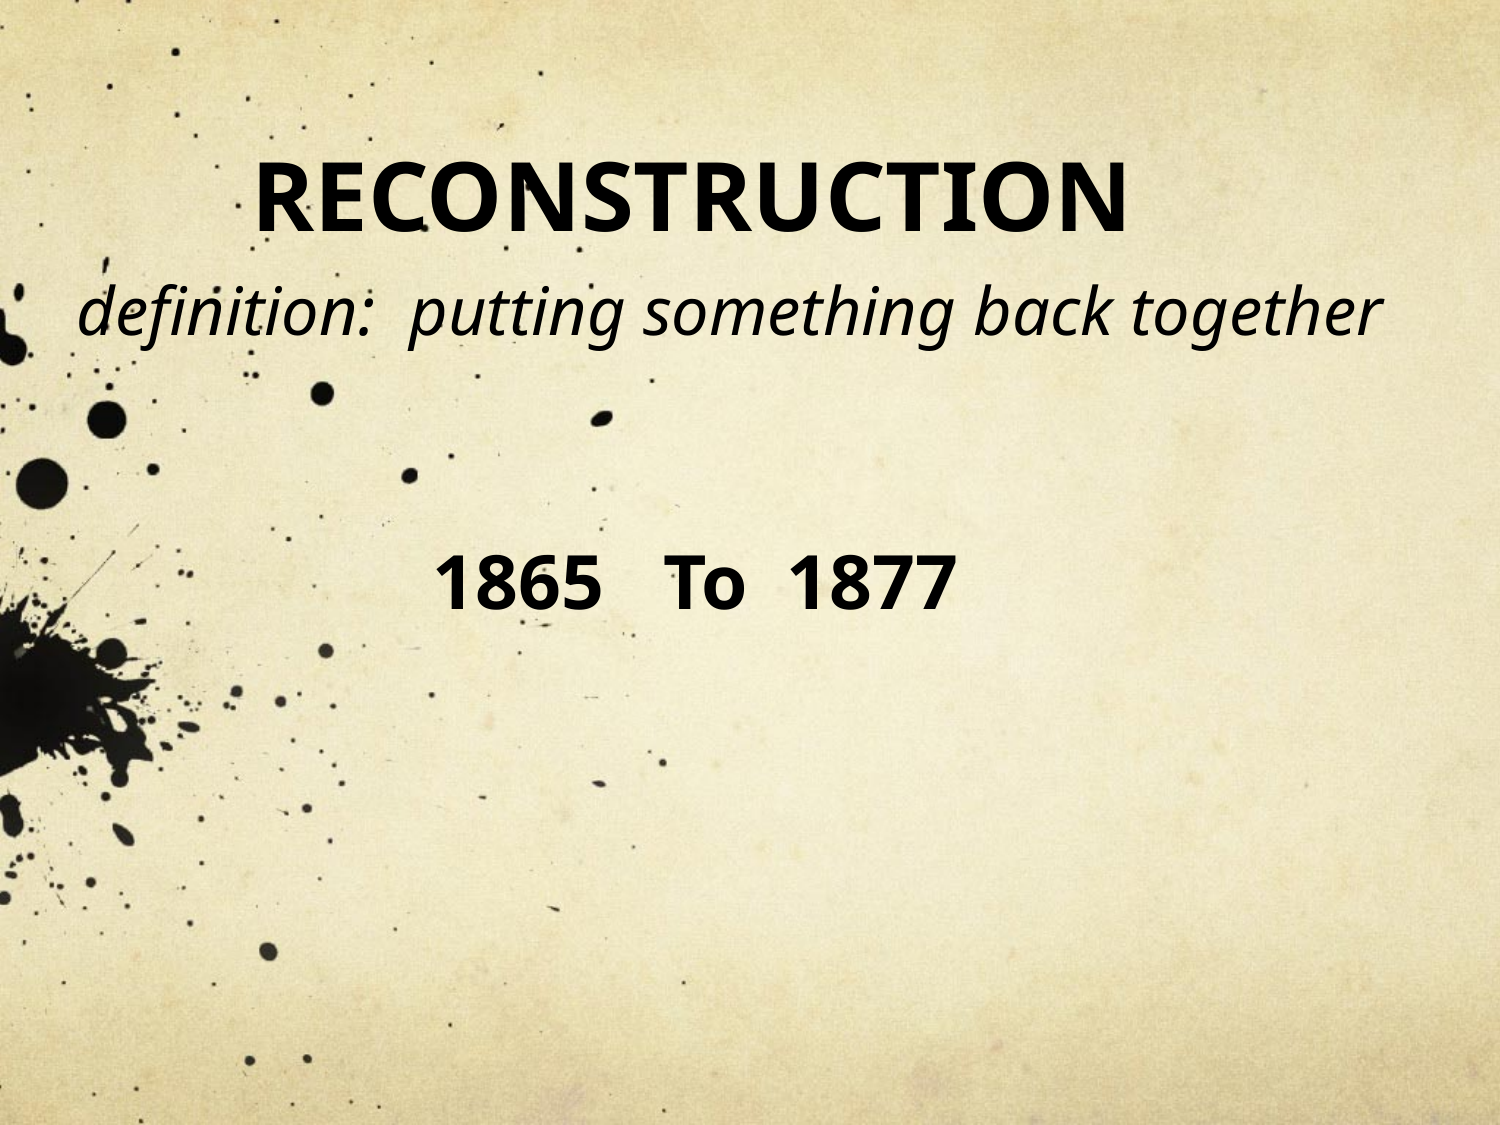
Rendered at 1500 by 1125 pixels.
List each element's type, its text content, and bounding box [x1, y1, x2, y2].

title RECONSTRUCTION definition: putting something back together [68, 171, 1425, 355]
picture [0, 0, 1500, 1125]
subtitle 1865 To 1877 [125, 570, 1425, 823]
